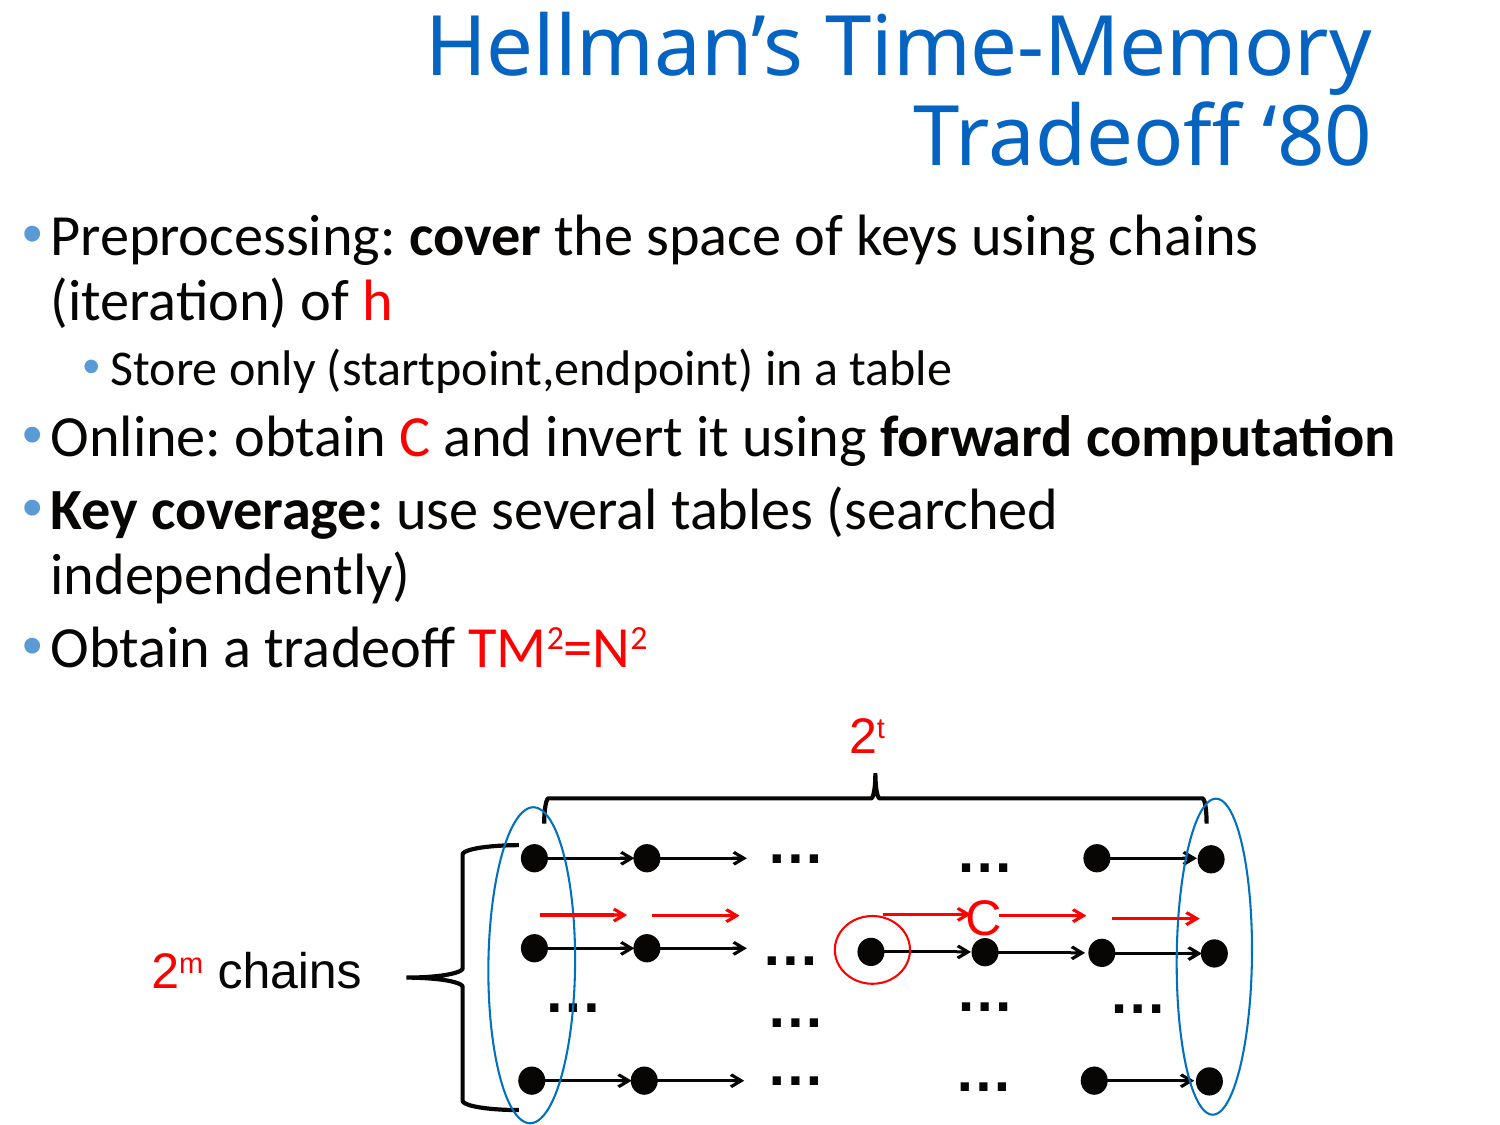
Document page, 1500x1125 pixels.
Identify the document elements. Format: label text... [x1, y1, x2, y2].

title Hellman’s Time-Memory Tradeoff ‘80 [66, 0, 1388, 188]
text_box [136, 696, 1253, 1124]
list Preprocessing: cover the space of keys using chains (iteration) of h Store only (startpoint,endpoint) in a table Online: obtain C and invert it using forward computation Key coverage: use several tables (searched independently) Obtain a tradeoff TM2=N2 [0, 195, 1438, 763]
